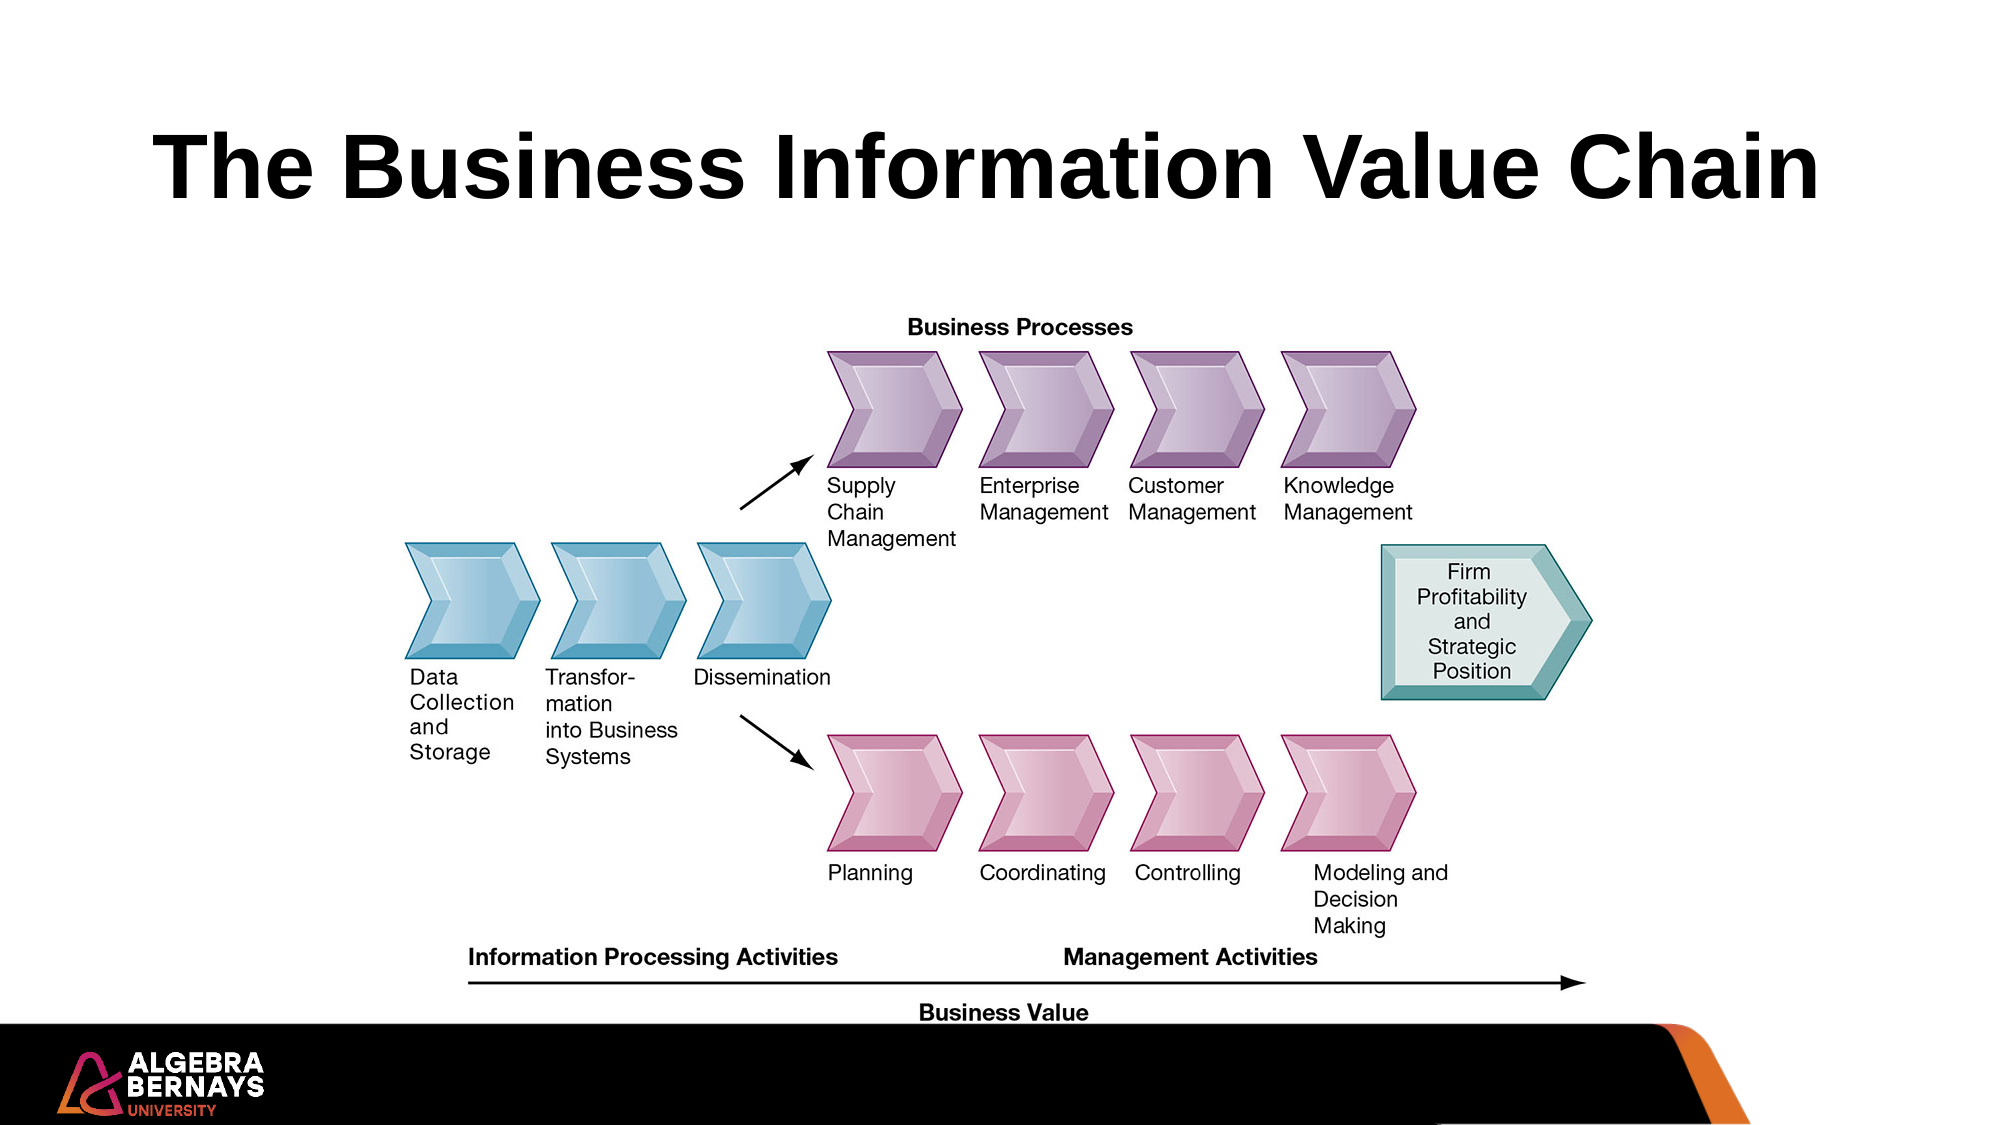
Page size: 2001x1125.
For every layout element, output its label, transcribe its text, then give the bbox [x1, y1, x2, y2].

picture [0, 312, 1958, 1125]
title The Business Information Value Chain [137, 67, 1863, 271]
